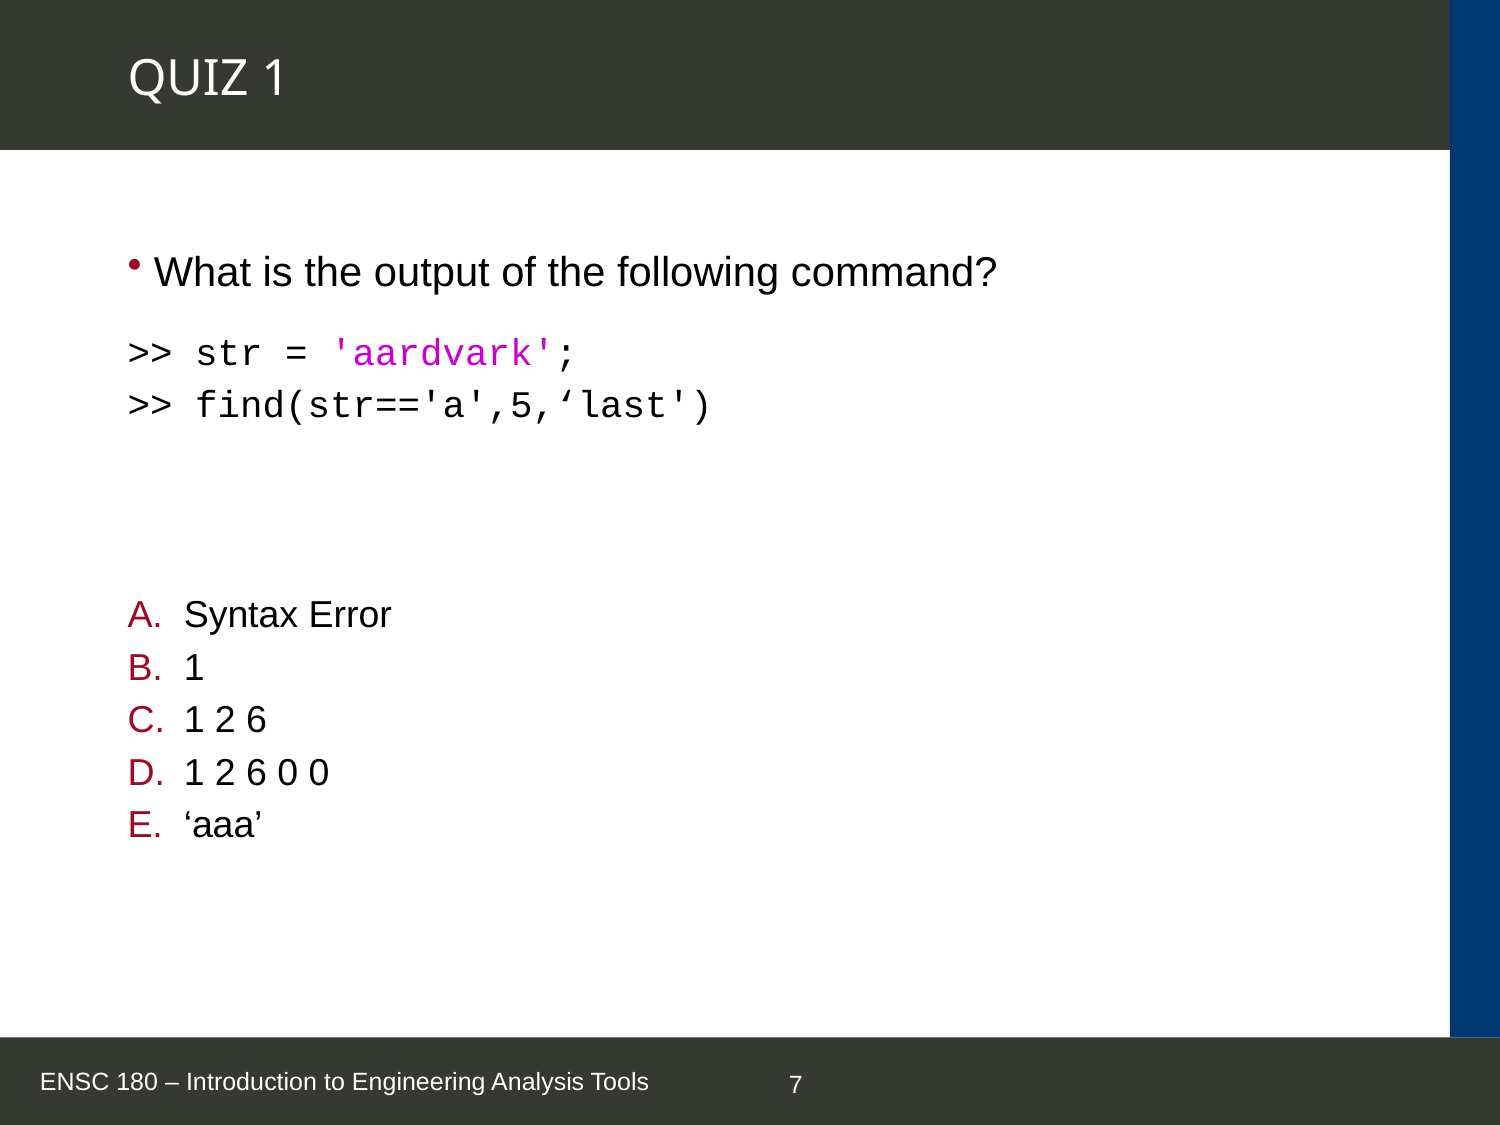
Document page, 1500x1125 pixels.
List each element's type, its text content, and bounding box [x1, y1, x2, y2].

list What is the output of the following command? >> str = 'aardvark'; >> find(str=='a',5,‘last') Syntax Error 1 1 2 6 1 2 6 0 0 ‘aaa’ [112, 237, 1388, 1029]
title QUIZ 1 [112, 37, 1450, 138]
footer ENSC 180 – Introduction to Engineering Analysis Tools [24, 1057, 740, 1113]
